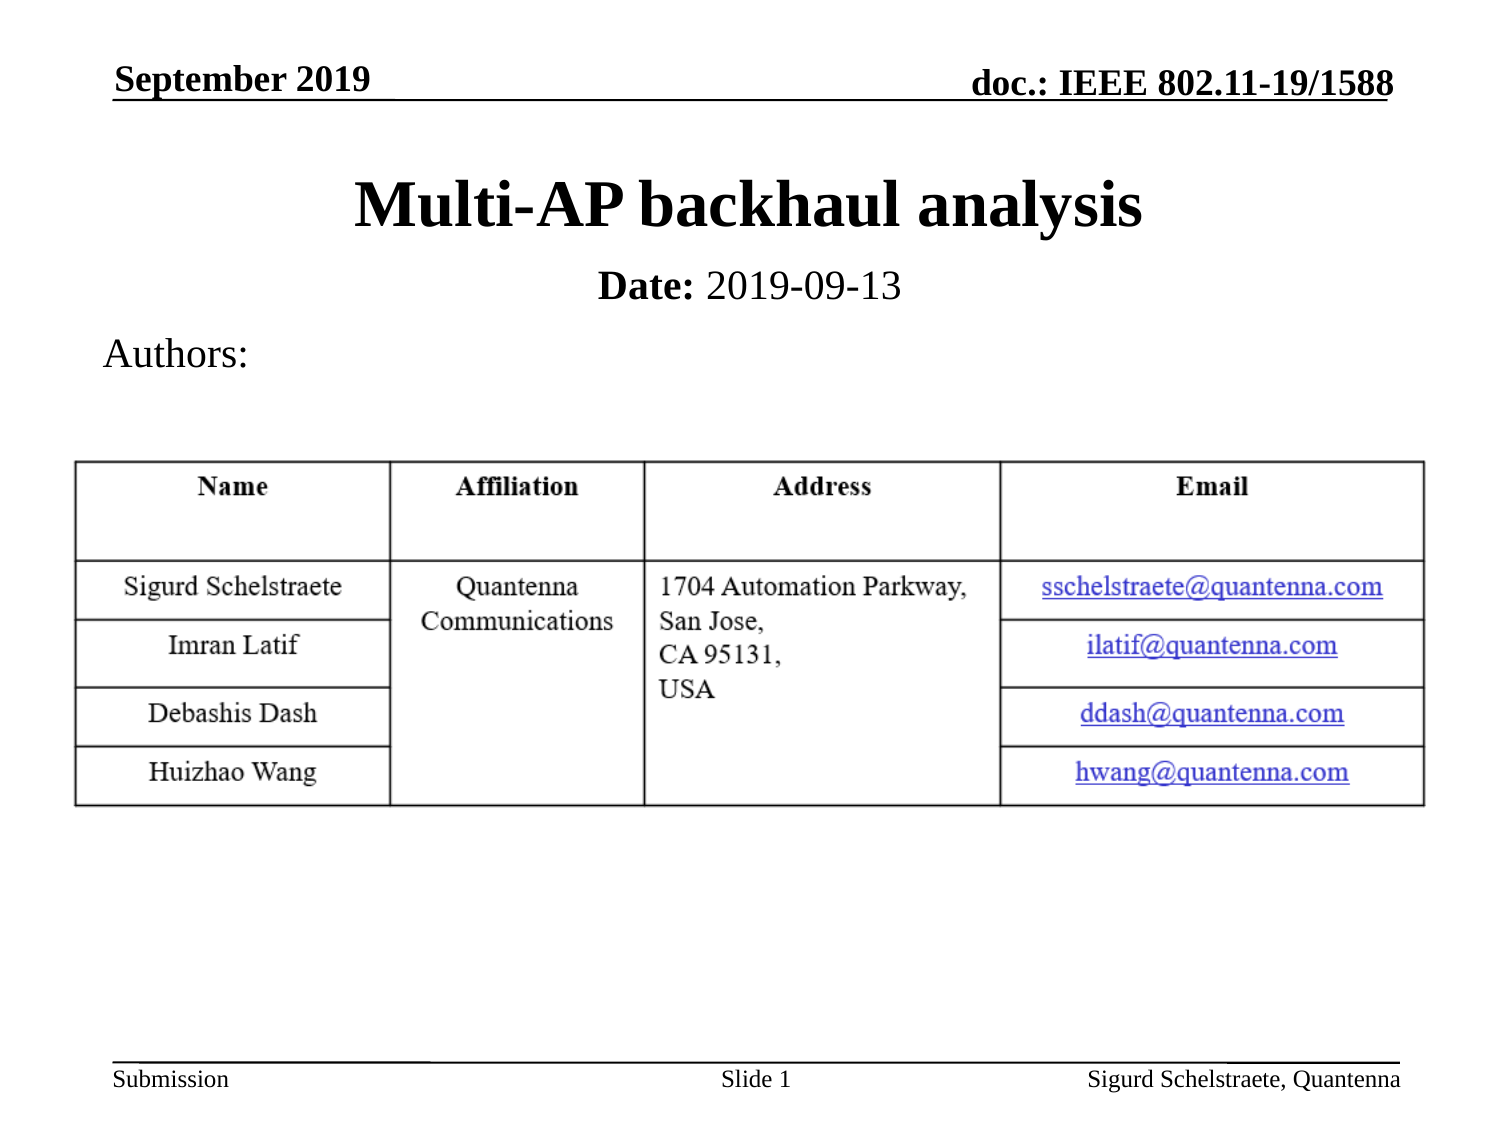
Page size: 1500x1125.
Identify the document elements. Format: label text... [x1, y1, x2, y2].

picture [62, 454, 1438, 818]
title Multi-AP backhaul analysis [112, 112, 1388, 249]
text_box Authors: [87, 318, 325, 381]
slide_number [114, 54, 493, 100]
list Date: 2019-09-13 [112, 249, 1388, 316]
slide_number Slide 1 [712, 1061, 800, 1123]
footer Sigurd Schelstraete, Quantenna [902, 1061, 1402, 1093]
